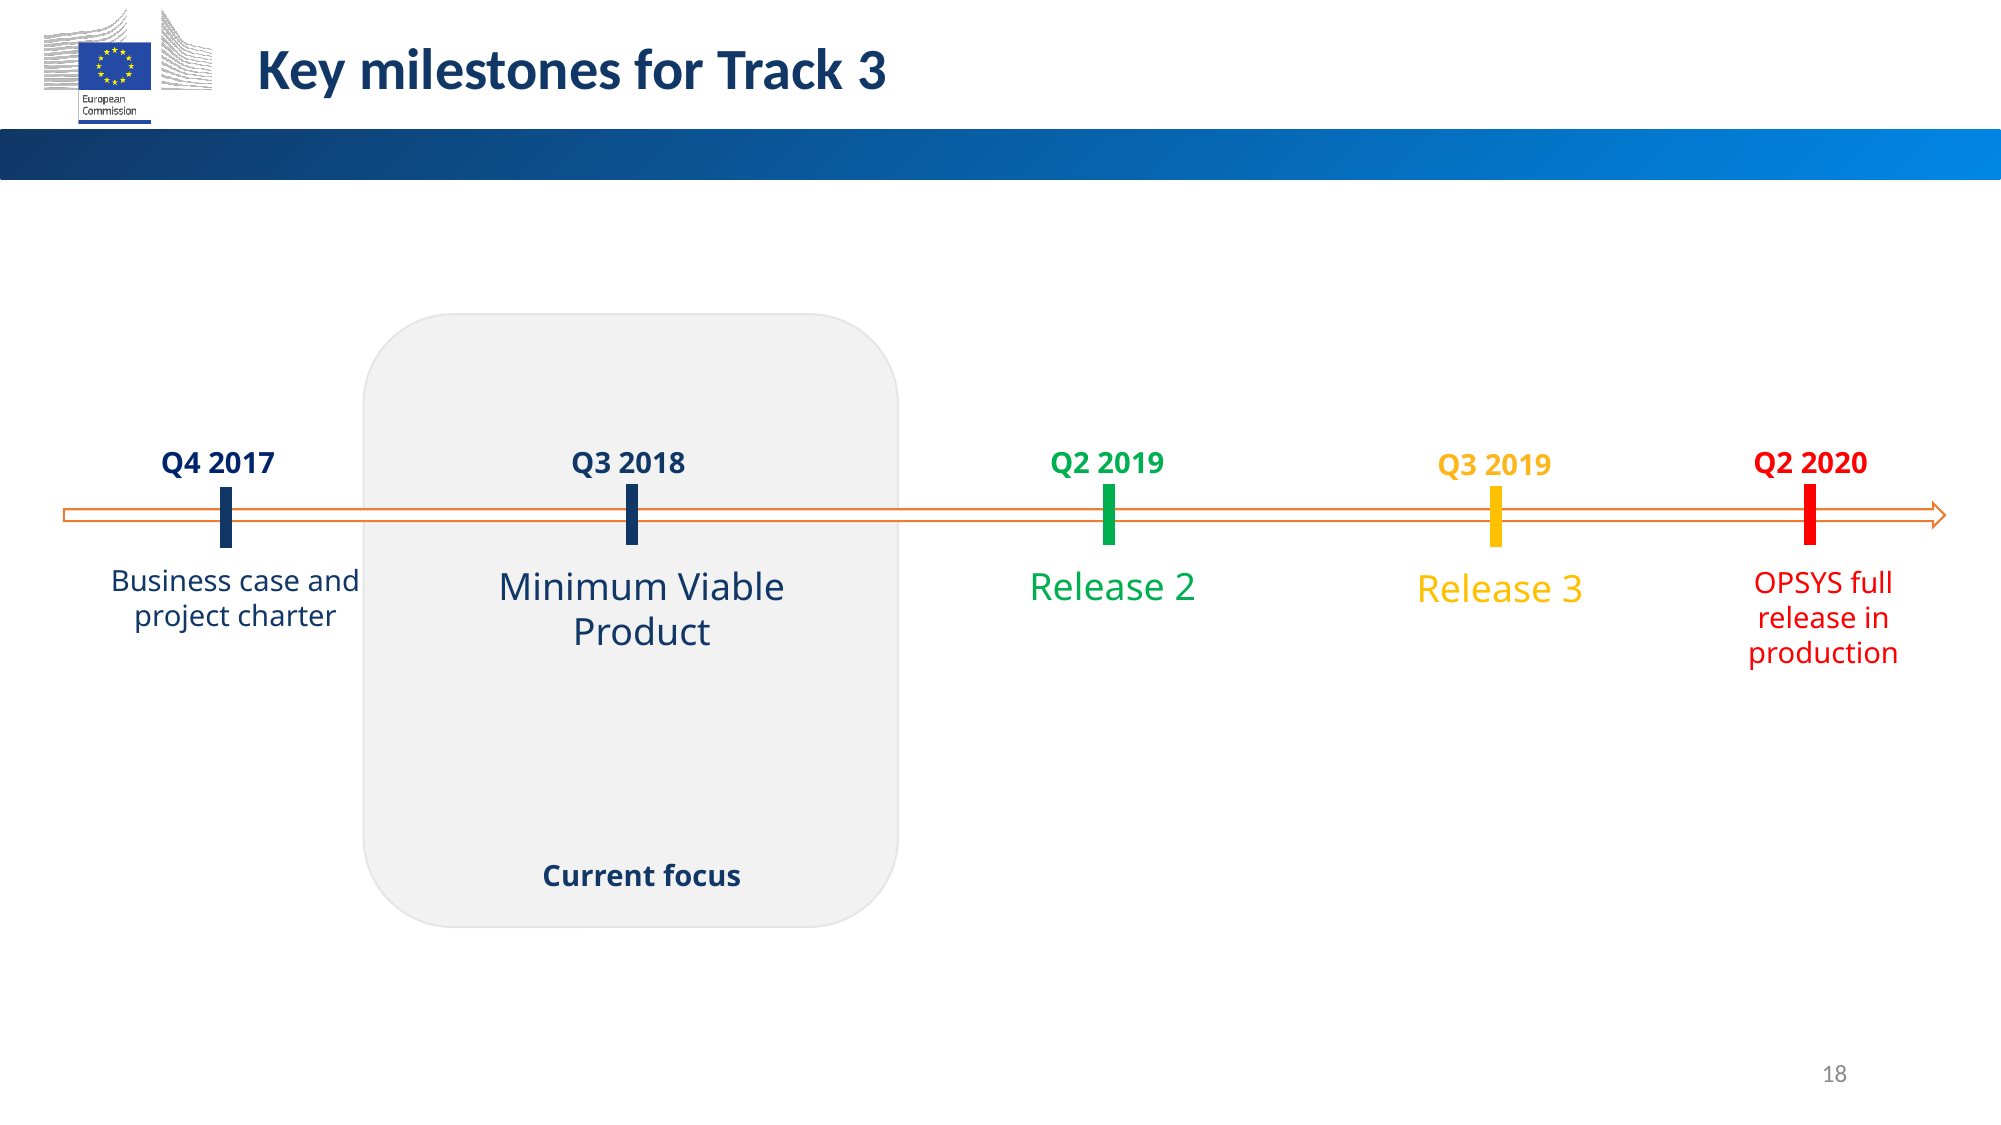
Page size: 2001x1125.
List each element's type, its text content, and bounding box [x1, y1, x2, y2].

slide_number 18 [1412, 1042, 1863, 1103]
text_box Q2 2019 [989, 444, 1226, 480]
text_box Key milestones for Track 3 [244, 23, 1358, 109]
text_box [1502, 508, 1804, 523]
text_box Release 2 [931, 562, 1295, 616]
text_box [362, 313, 899, 508]
text_box [362, 523, 899, 929]
text_box Business case and project charter [102, 562, 369, 654]
text_box [1816, 500, 1947, 530]
text_box [1103, 484, 1115, 545]
text_box Minimum Viable Product [460, 562, 823, 657]
picture [44, 8, 212, 124]
text_box Q2 2020 [1694, 444, 1927, 480]
text_box [638, 508, 1103, 523]
text_box [1490, 486, 1502, 547]
text_box OPSYS full release in production [1711, 564, 1936, 670]
text_box [62, 508, 220, 523]
text_box [232, 508, 626, 523]
text_box Current focus [385, 857, 898, 893]
text_box Release 3 [1319, 564, 1682, 618]
text_box [626, 484, 638, 545]
text_box Q3 2018 [510, 444, 747, 480]
text_box [220, 487, 232, 548]
text_box Q4 2017 [67, 443, 369, 479]
text_box [1115, 508, 1490, 523]
text_box Q3 2019 [1376, 446, 1613, 482]
text_box [1804, 484, 1816, 545]
